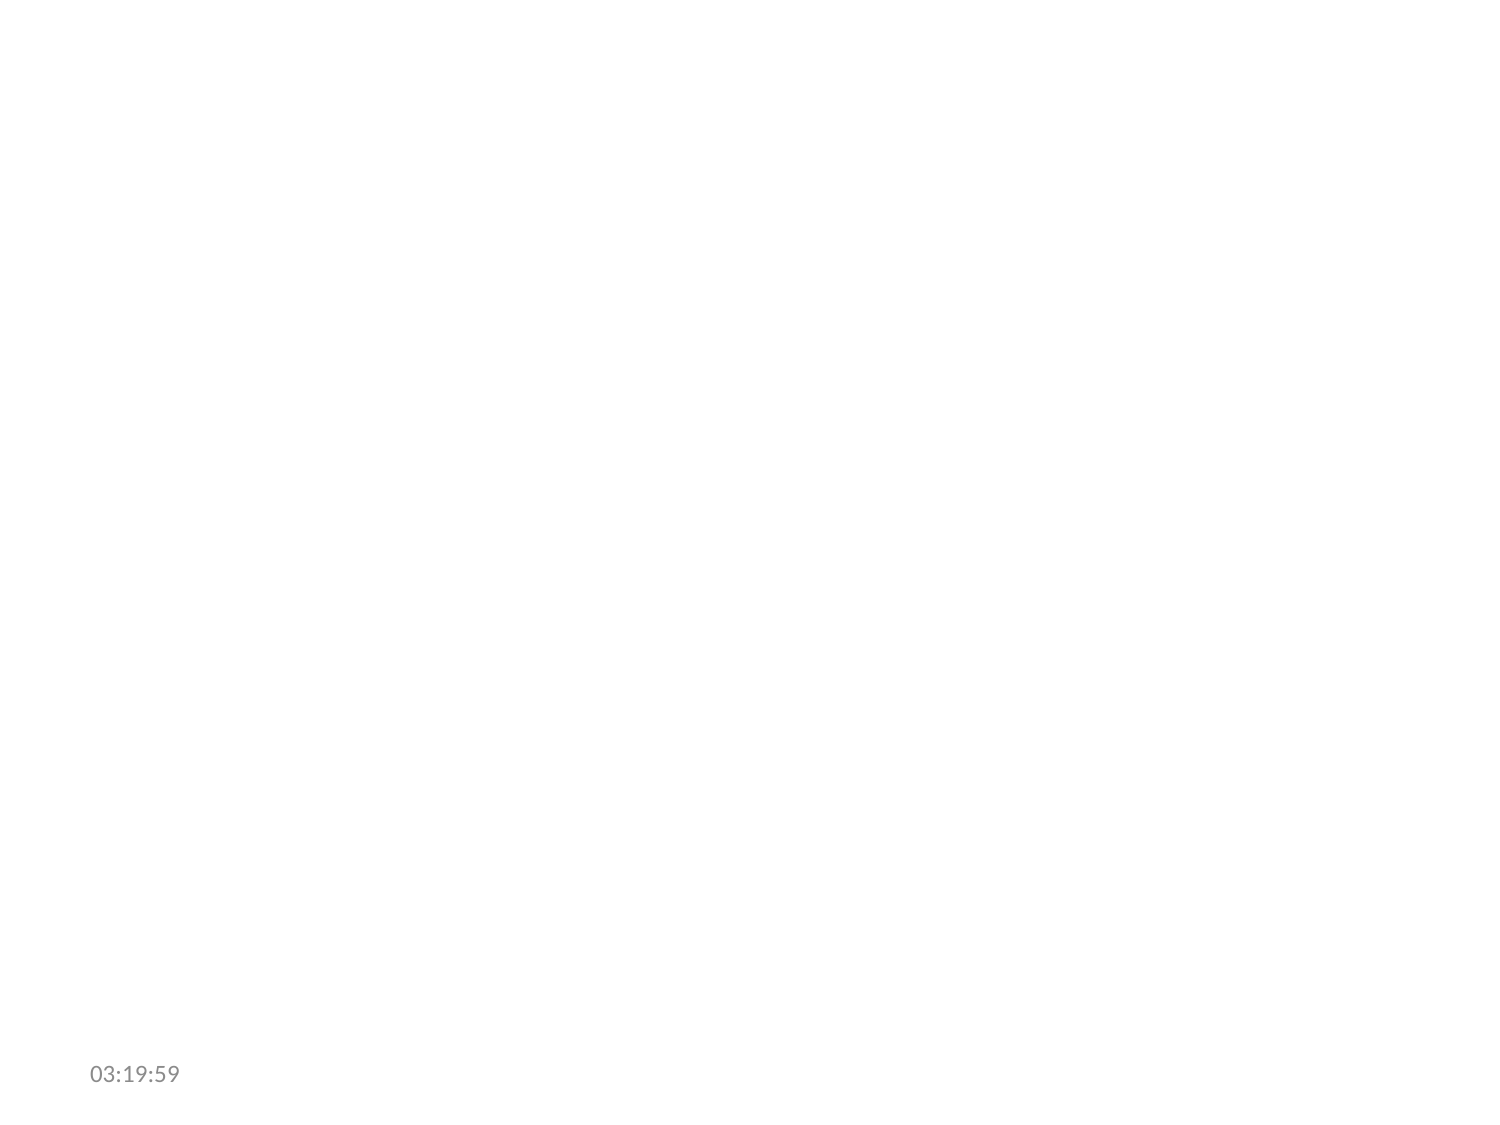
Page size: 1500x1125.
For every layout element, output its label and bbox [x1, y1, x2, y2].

slide_number [75, 1042, 425, 1103]
